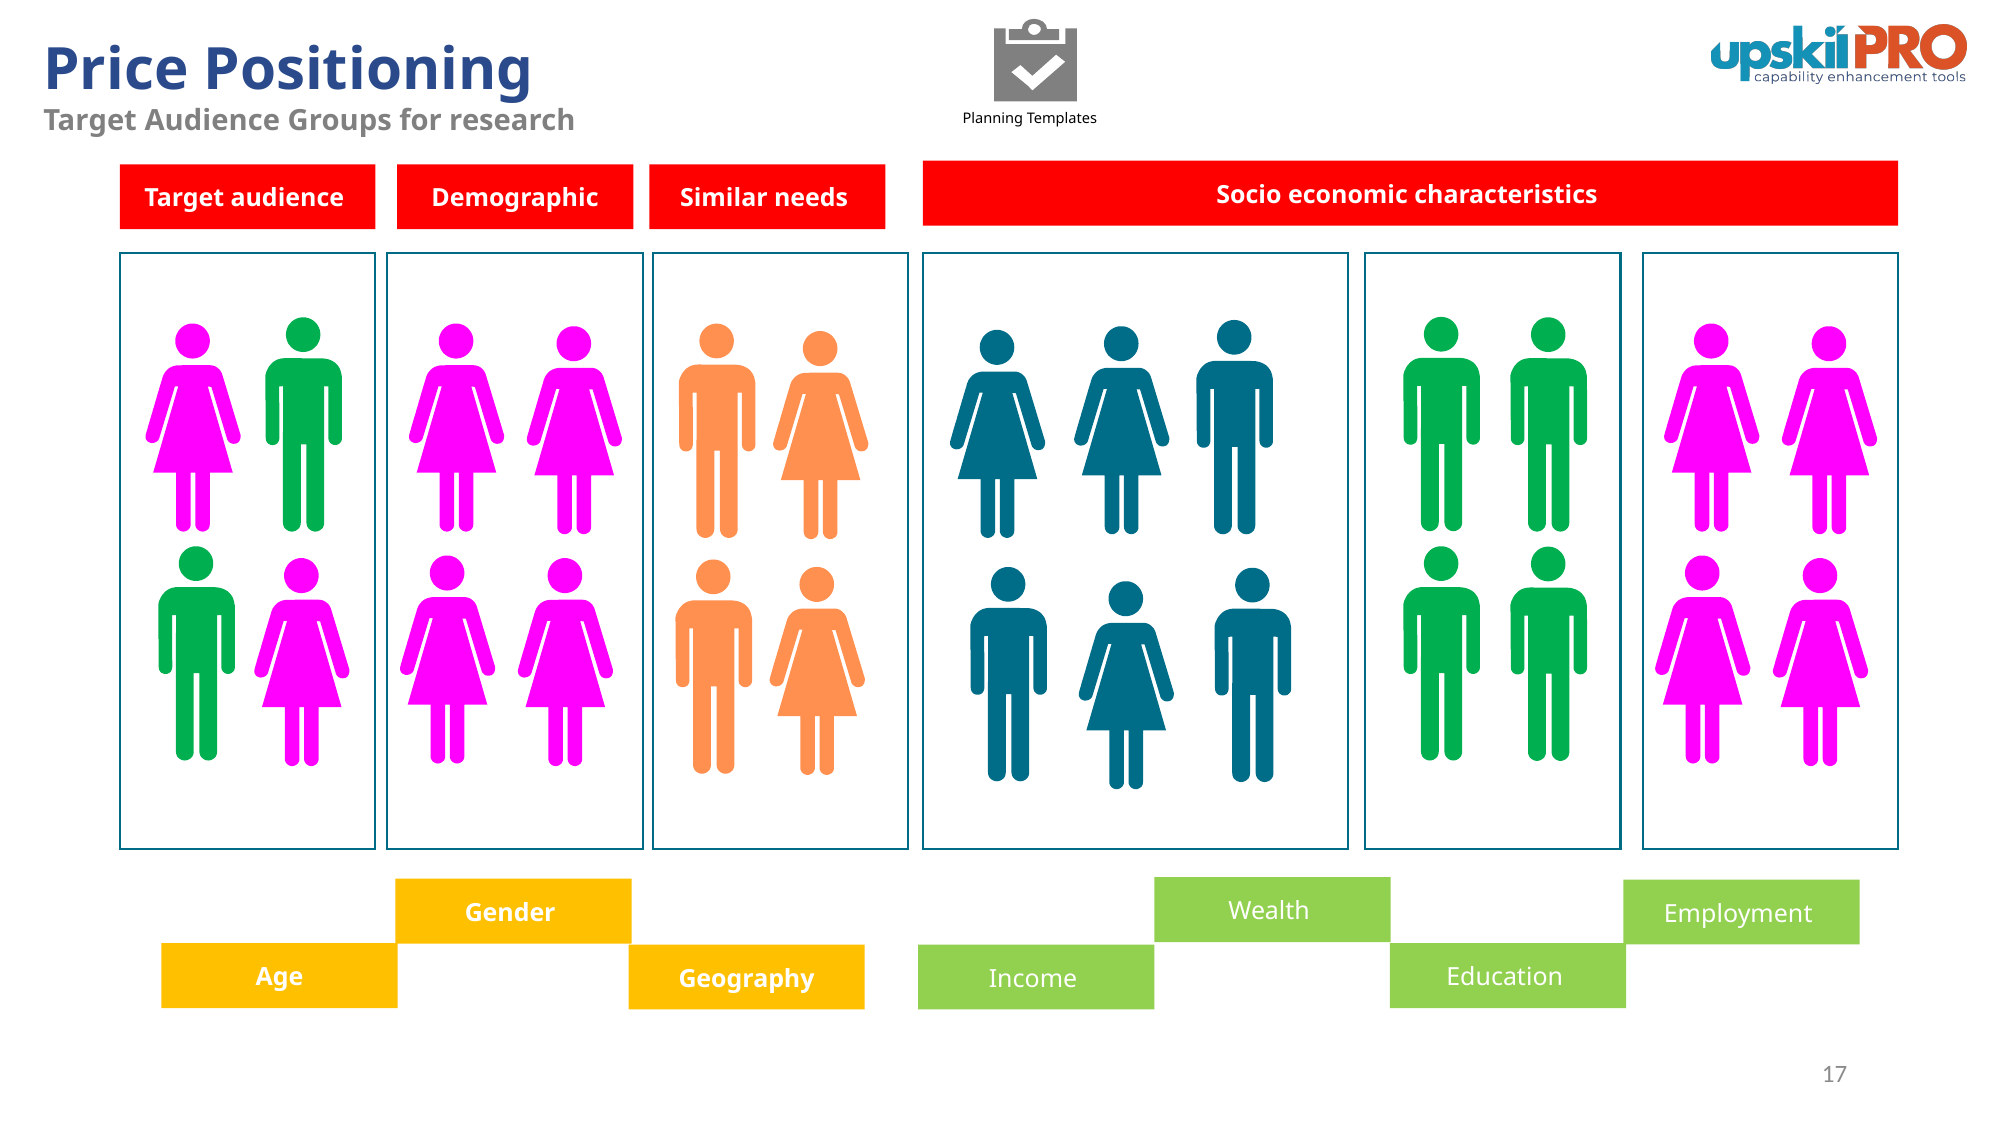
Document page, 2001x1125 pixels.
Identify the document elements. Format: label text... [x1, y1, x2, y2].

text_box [265, 317, 342, 532]
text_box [1074, 326, 1170, 535]
text_box [652, 252, 909, 850]
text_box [1655, 555, 1751, 764]
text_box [1664, 323, 1760, 532]
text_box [675, 559, 753, 774]
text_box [145, 323, 241, 532]
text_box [678, 323, 756, 538]
picture [1711, 24, 1967, 85]
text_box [400, 555, 496, 764]
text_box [1403, 546, 1480, 761]
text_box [945, 18, 1115, 135]
text_box Income [917, 943, 1155, 1010]
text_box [254, 558, 350, 767]
text_box Price Positioning Target Audience Groups for research [28, 24, 1608, 144]
text_box Employment [1622, 879, 1861, 946]
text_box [1196, 319, 1274, 535]
text_box Socio economic characteristics [922, 160, 1899, 227]
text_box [949, 329, 1046, 538]
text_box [1781, 326, 1878, 535]
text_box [158, 546, 235, 761]
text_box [769, 567, 865, 775]
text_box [1078, 581, 1174, 790]
text_box [1364, 252, 1622, 850]
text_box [517, 558, 613, 767]
text_box Similar needs [648, 163, 887, 230]
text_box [526, 326, 622, 535]
text_box Education [1389, 942, 1627, 1009]
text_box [1214, 567, 1292, 782]
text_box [1403, 316, 1480, 532]
text_box Geography [627, 943, 866, 1010]
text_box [1772, 558, 1869, 767]
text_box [408, 323, 505, 532]
text_box Target audience [119, 163, 376, 230]
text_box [773, 331, 869, 540]
text_box Age [160, 942, 399, 1009]
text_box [1510, 546, 1588, 761]
text_box [119, 252, 376, 850]
text_box Demographic [396, 163, 634, 230]
text_box Gender [394, 878, 633, 945]
text_box [922, 252, 1349, 850]
text_box [1642, 252, 1899, 850]
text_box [970, 566, 1047, 782]
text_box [1510, 317, 1588, 532]
slide_number 17 [1412, 1042, 1863, 1103]
text_box Wealth [1153, 876, 1392, 943]
text_box [386, 252, 644, 850]
